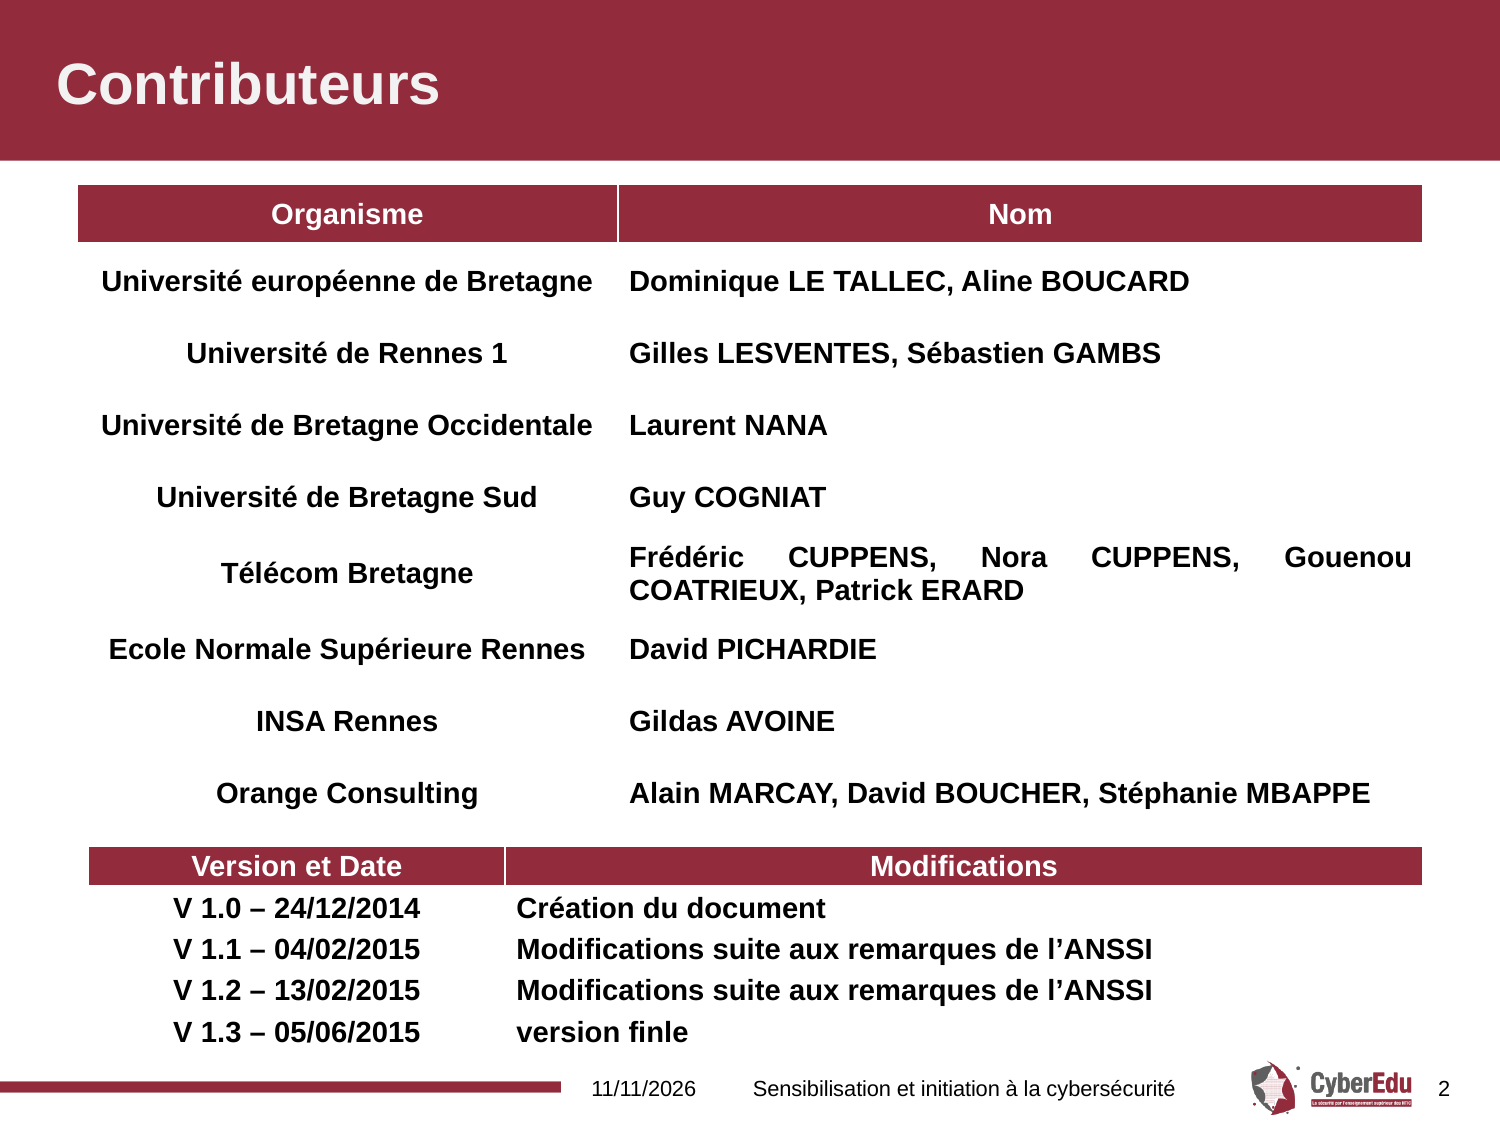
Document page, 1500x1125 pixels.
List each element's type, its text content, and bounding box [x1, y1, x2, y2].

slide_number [561, 1057, 727, 1118]
table_header Nom [619, 185, 1422, 242]
table_cell Gildas AVOINE [619, 687, 1422, 755]
table_cell V 1.0 – 24/12/2014 [89, 890, 504, 928]
table_cell V 1.2 – 13/02/2015 [89, 971, 504, 1009]
table_cell Laurent NANA [619, 390, 1422, 460]
title Contributeurs [41, 1, 1471, 161]
table_cell V 1.1 – 04/02/2015 [89, 930, 504, 969]
table_cell Université de Bretagne Occidentale [78, 390, 617, 460]
table_cell version finle [506, 1014, 1422, 1052]
table_cell Frédéric CUPPENS, Nora CUPPENS, Gouenou COATRIEUX, Patrick ERARD [619, 534, 1422, 613]
table_cell Dominique LE TALLEC, Aline BOUCARD [619, 248, 1422, 316]
table_cell Gilles LESVENTES, Sébastien GAMBS [619, 318, 1422, 388]
table_header Modifications [506, 847, 1422, 885]
picture [1246, 1060, 1412, 1115]
table_cell Université européenne de Bretagne [78, 248, 617, 316]
table_cell David PICHARDIE [619, 614, 1422, 685]
table_cell Guy COGNIAT [619, 462, 1422, 533]
table_cell Modifications suite aux remarques de l’ANSSI [506, 971, 1422, 1009]
footer Sensibilisation et initiation à la cybersécurité [738, 1057, 1236, 1118]
table_header Version et Date [89, 847, 504, 885]
table_cell Création du document [506, 890, 1422, 928]
table_cell V 1.3 – 05/06/2015 [89, 1014, 504, 1052]
table_cell Orange Consulting [78, 761, 617, 829]
table_cell Ecole Normale Supérieure Rennes [78, 614, 617, 685]
table_cell Modifications suite aux remarques de l’ANSSI [506, 930, 1422, 969]
table_cell Alain MARCAY, David BOUCHER, Stéphanie MBAPPE [619, 761, 1422, 829]
table_cell INSA Rennes [78, 687, 617, 755]
table_header Organisme [78, 185, 617, 242]
table_cell Université de Bretagne Sud [78, 462, 617, 533]
table_cell Télécom Bretagne [78, 534, 617, 613]
table_cell Université de Rennes 1 [78, 318, 617, 388]
slide_number 2 [1423, 1057, 1495, 1118]
